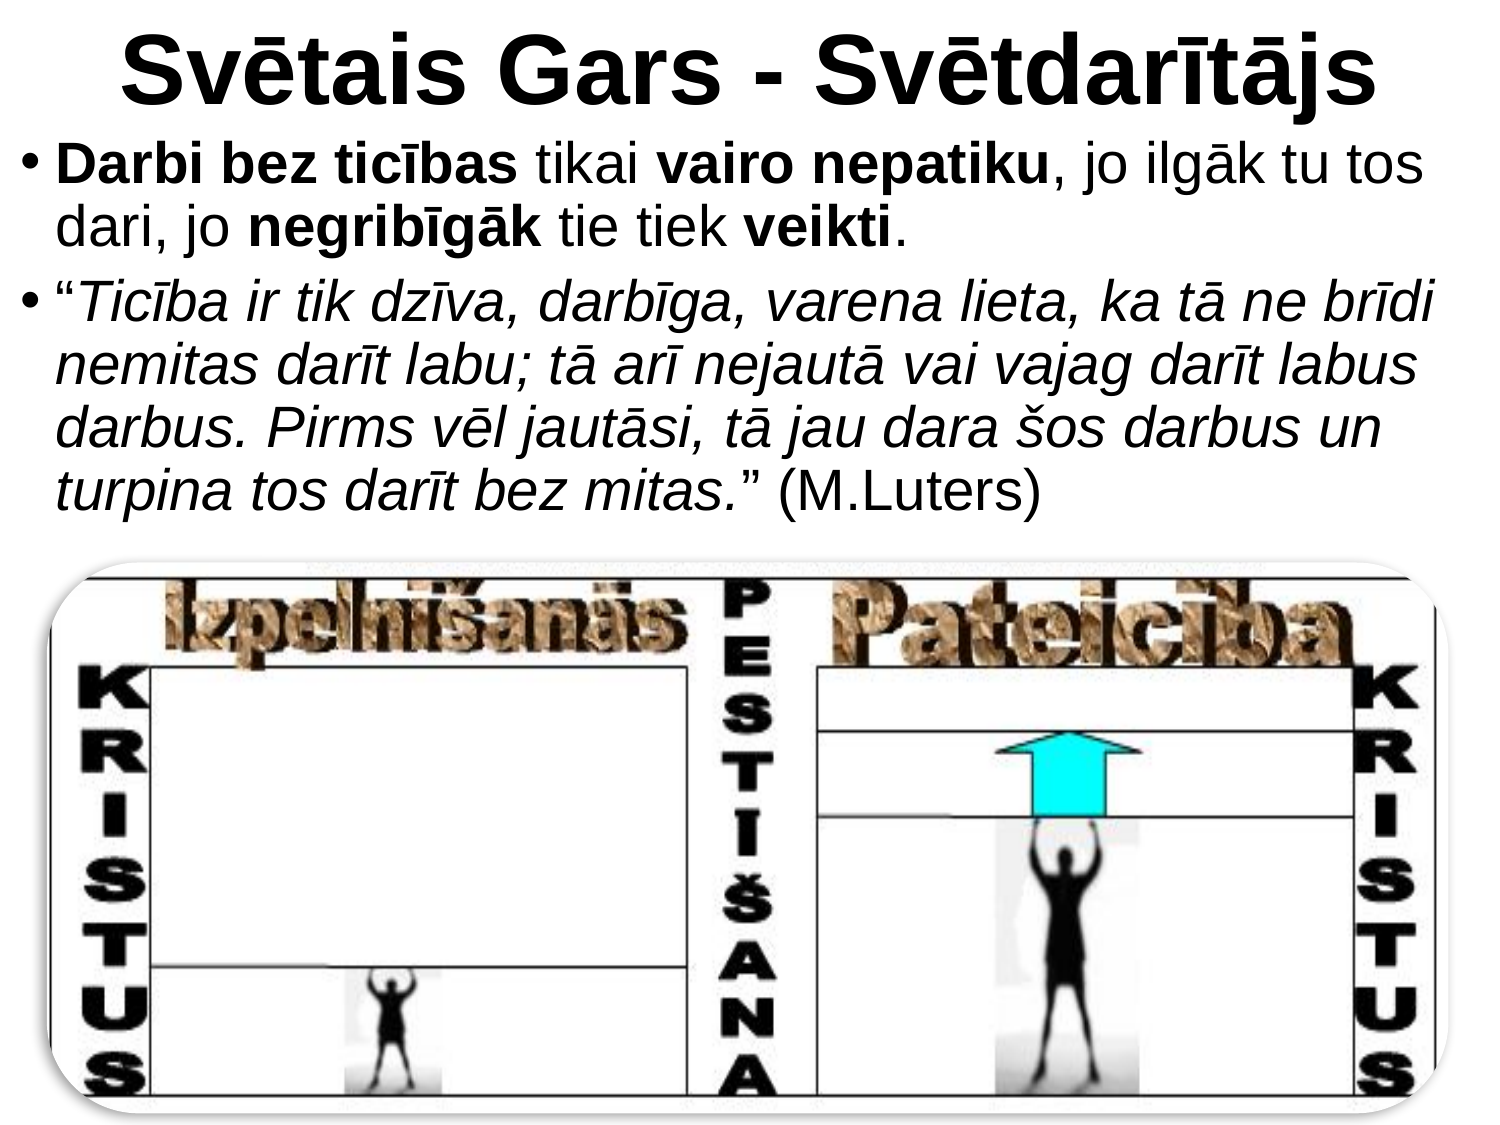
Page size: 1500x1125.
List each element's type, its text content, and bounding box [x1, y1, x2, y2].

title Svētais Gars - Svētdarītājs [0, 0, 1500, 130]
text_box Darbi bez ticības tikai vairo nepatiku, jo ilgāk tu tos dari, jo negribīgāk tie tiek veikti. “Ticība ir tik dzīva, darbīga, varena lieta, ka tā ne brīdi nemitas darīt labu; tā arī nejautā vai vajag darīt labus darbus. Pirms vēl jautāsi, tā jau dara šos darbus un turpina tos darīt bez mitas.” (M.Luters) [5, 125, 1500, 531]
picture [46, 562, 1449, 1114]
